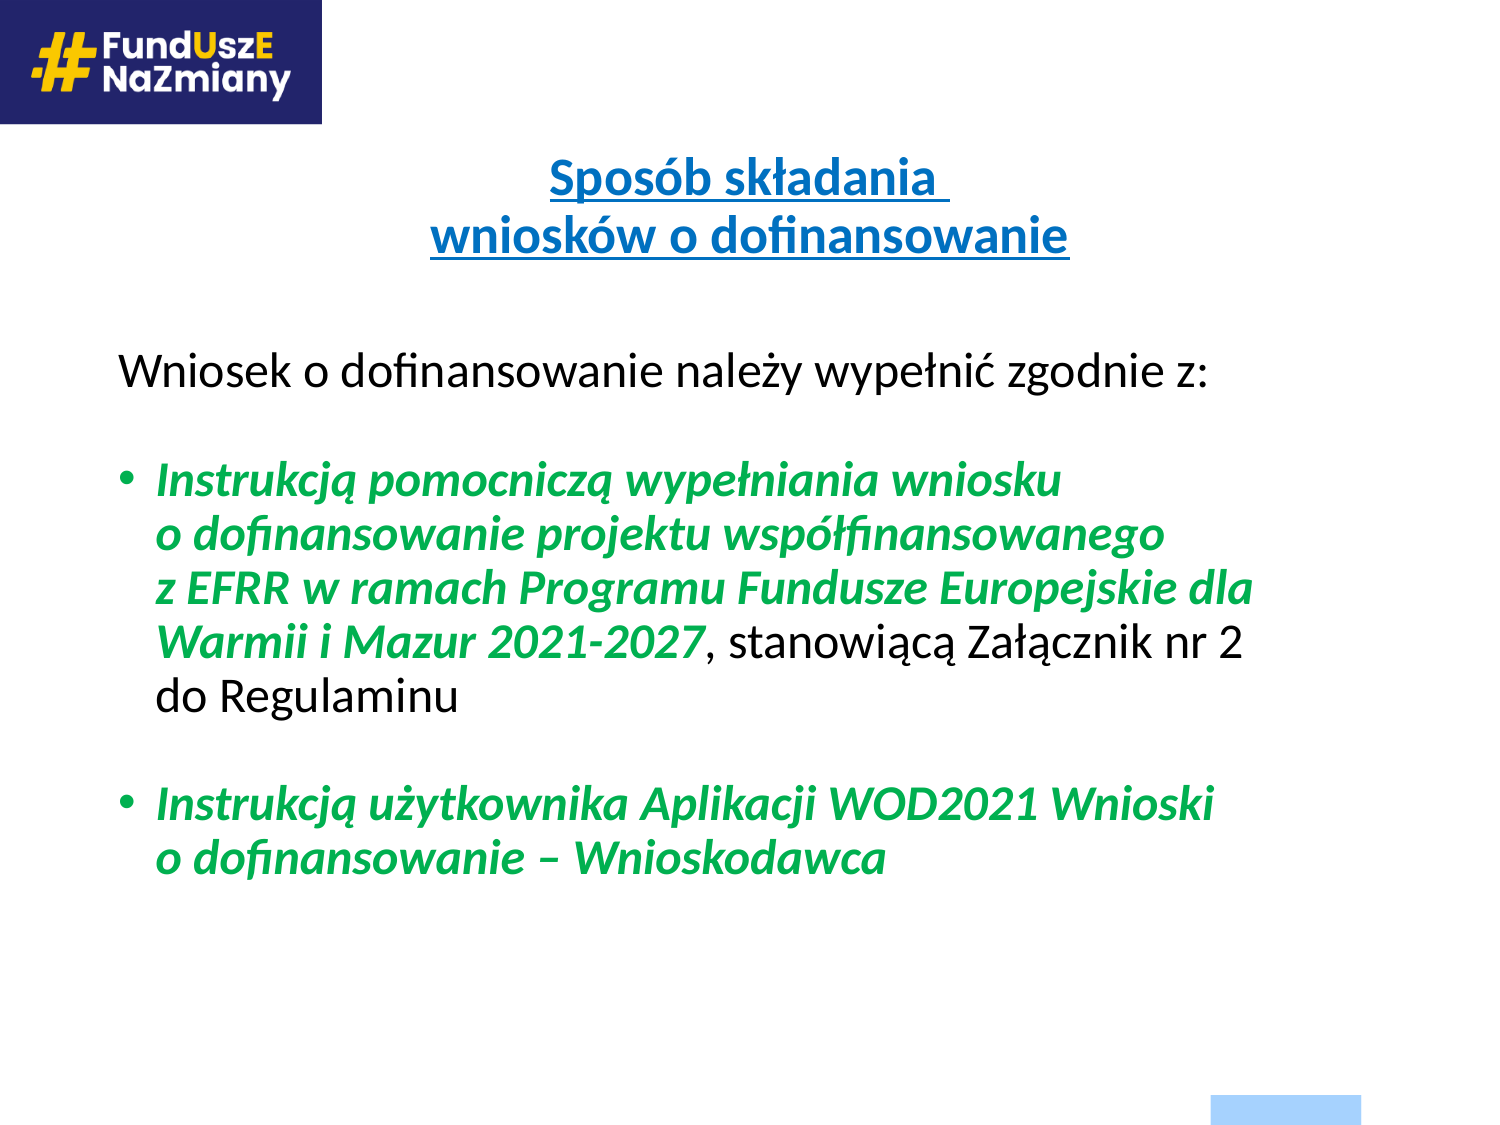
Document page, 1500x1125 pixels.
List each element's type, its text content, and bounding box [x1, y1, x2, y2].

list Wniosek o dofinansowanie należy wypełnić zgodnie z: Instrukcją pomocniczą wypełniania wniosku o dofinansowanie projektu współfinansowanego z EFRR w ramach Programu Fundusze Europejskie dla Warmii i Mazur 2021-2027, stanowiącą Załącznik nr 2 do Regulaminu Instrukcją użytkownika Aplikacji WOD2021 Wnioski o dofinansowanie – Wnioskodawca [103, 337, 1397, 1048]
picture [0, 0, 1500, 1125]
title Sposób składania wniosków o dofinansowanie [103, 139, 1397, 319]
